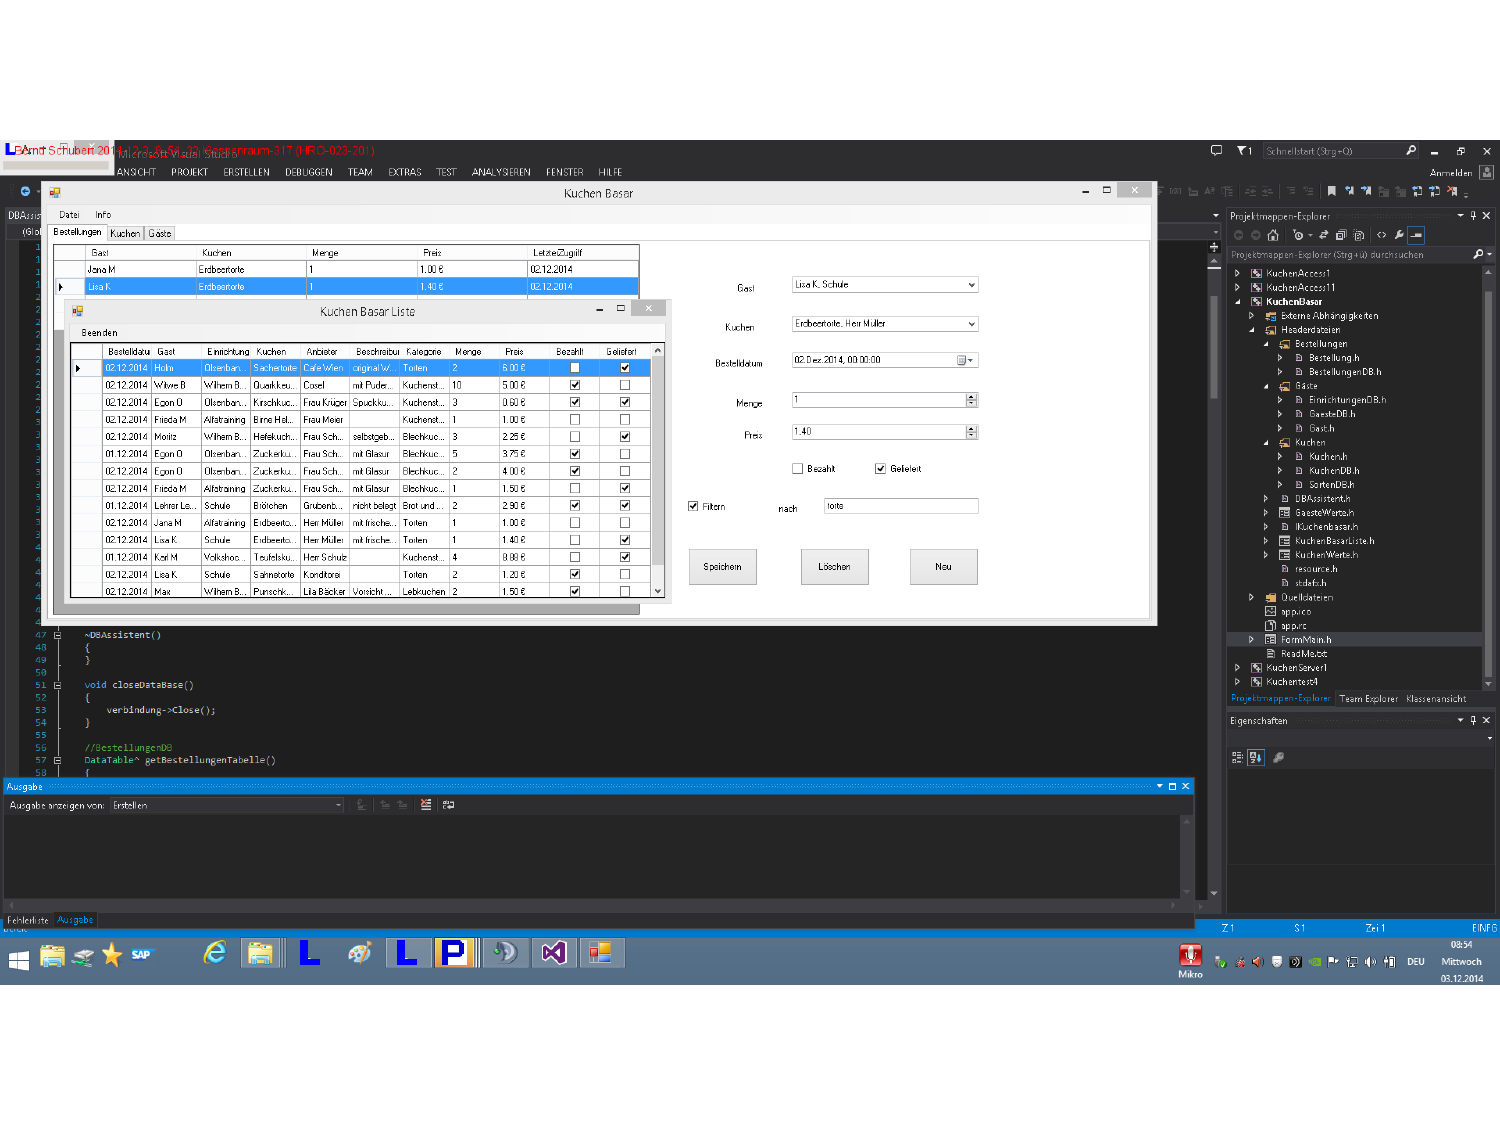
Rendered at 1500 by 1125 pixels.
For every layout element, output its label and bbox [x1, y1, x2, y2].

picture [0, 140, 1500, 985]
